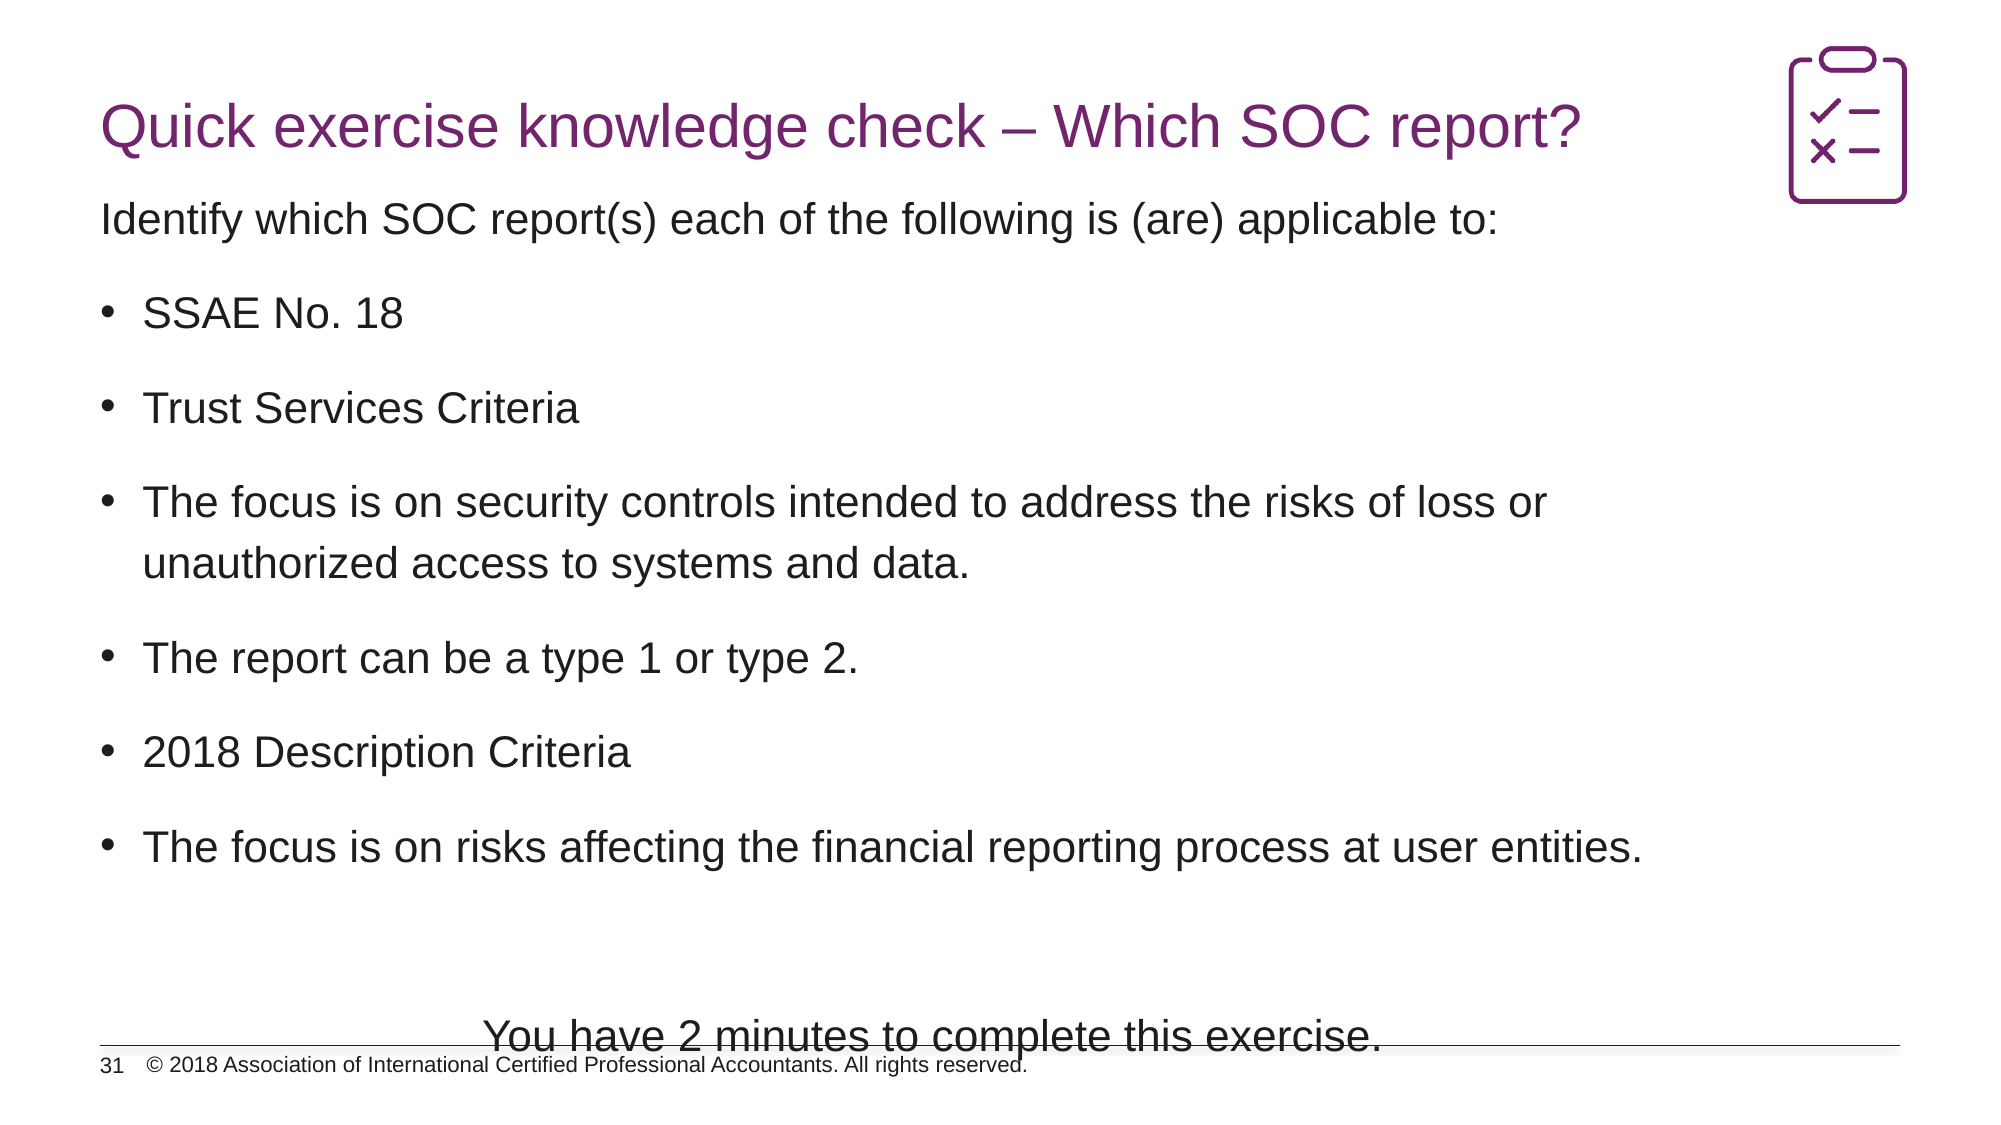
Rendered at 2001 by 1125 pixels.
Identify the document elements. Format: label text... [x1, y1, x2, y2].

slide_number 31 [99, 1050, 147, 1111]
footer © 2018 Association of International Certified Professional Accountants. All rights reserved. [147, 1050, 1900, 1111]
title Quick exercise knowledge check – Which SOC report? [100, 30, 1692, 160]
picture [1759, 38, 1936, 216]
list Identify which SOC report(s) each of the following is (are) applicable to: SSAE No. 18 Trust Services Criteria The focus is on security controls intended to address the risks of loss or unauthorized access to systems and data. The report can be a type 1 or type 2. 2018 Description Criteria The focus is on risks affecting the financial reporting process at user entities. You have 2 minutes to complete this exercise. [100, 182, 1692, 915]
